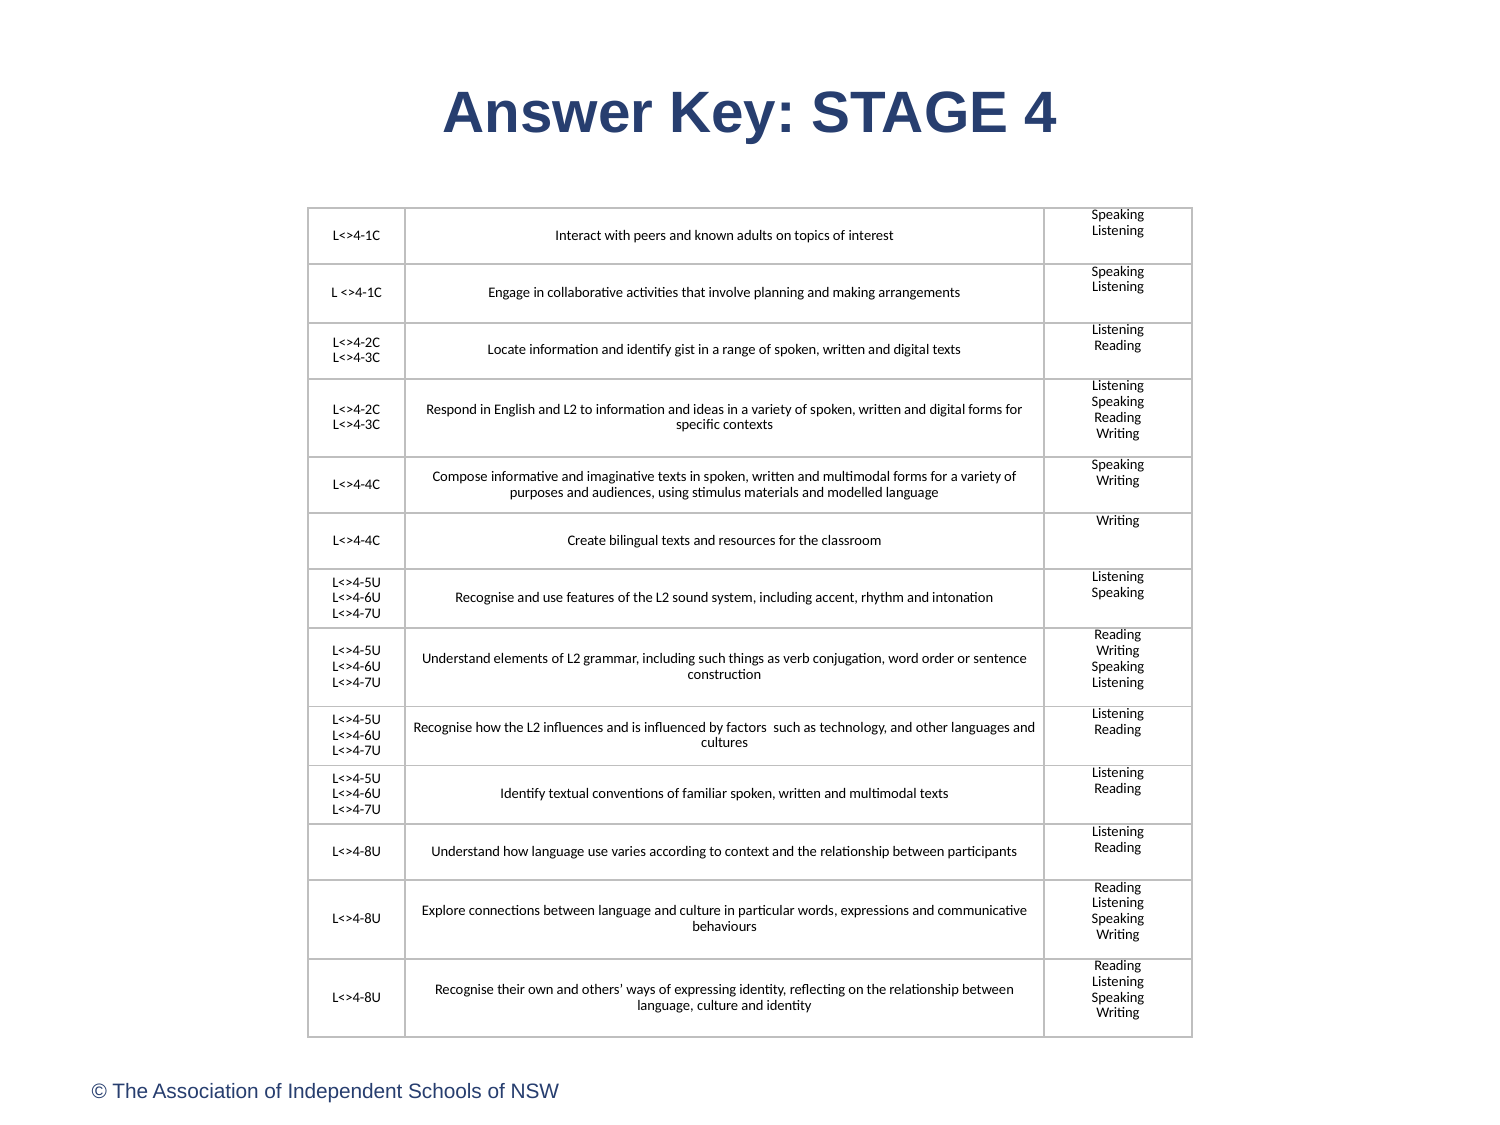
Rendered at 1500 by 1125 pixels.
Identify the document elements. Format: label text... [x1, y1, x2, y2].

table_cell L<>4-4C [309, 514, 404, 568]
table_cell Reading Writing Speaking Listening [1045, 629, 1191, 706]
table_cell Speaking Writing [1045, 458, 1191, 512]
table_cell Recognise their own and others’ ways of expressing identity, reflecting on the relationship between language, culture and identity [406, 960, 1043, 1036]
table_cell Listening Reading [1045, 707, 1191, 765]
table_cell Locate information and identify gist in a range of spoken, written and digital texts [406, 324, 1043, 378]
table_cell L<>4-2C L<>4-3C [309, 380, 404, 456]
table_cell Engage in collaborative activities that involve planning and making arrangements [406, 265, 1043, 322]
table_cell Writing [1045, 514, 1191, 568]
table_cell Recognise how the L2 influences and is influenced by factors such as technology, and other languages and cultures [406, 707, 1043, 765]
table_cell L<>4-8U [309, 881, 404, 958]
table_cell Speaking Listening [1045, 265, 1191, 322]
table_cell L<>4-8U [309, 825, 404, 879]
table_cell Understand elements of L2 grammar, including such things as verb conjugation, word order or sentence construction [406, 629, 1043, 706]
table_cell Listening Speaking [1045, 570, 1191, 627]
table_cell L<>4-4C [309, 458, 404, 512]
table_cell Respond in English and L2 to information and ideas in a variety of spoken, written and digital forms for specific contexts [406, 380, 1043, 456]
table_cell Understand how language use varies according to context and the relationship between participants [406, 825, 1043, 879]
table_cell L<>4-5U L<>4-6U L<>4-7U [309, 570, 404, 627]
table_cell L<>4-5U L<>4-6U L<>4-7U [309, 629, 404, 706]
table_cell Listening Reading [1045, 825, 1191, 879]
table_header L<>4-1C [309, 209, 404, 263]
table_cell Reading Listening Speaking Writing [1045, 881, 1191, 958]
table_cell Create bilingual texts and resources for the classroom [406, 514, 1043, 568]
table_cell L <>4-1C [309, 265, 404, 322]
table_cell Listening Reading [1045, 766, 1191, 823]
table_cell L<>4-5U L<>4-6U L<>4-7U [309, 707, 404, 765]
table_cell Explore connections between language and culture in particular words, expressions and communicative behaviours [406, 881, 1043, 958]
table_cell Listening Speaking Reading Writing [1045, 380, 1191, 456]
table_cell Listening Reading [1045, 324, 1191, 378]
table_cell Compose informative and imaginative texts in spoken, written and multimodal forms for a variety of purposes and audiences, using stimulus materials and modelled language [406, 458, 1043, 512]
table_cell L<>4-8U [309, 960, 404, 1036]
title Answer Key: STAGE 4 [87, 66, 1413, 149]
table_cell Reading Listening Speaking Writing [1045, 960, 1191, 1036]
table_cell L<>4-2C L<>4-3C [309, 324, 404, 378]
table_cell L<>4-5U L<>4-6U L<>4-7U [309, 766, 404, 823]
table_header Interact with peers and known adults on topics of interest [406, 209, 1043, 263]
table_cell Identify textual conventions of familiar spoken, written and multimodal texts [406, 766, 1043, 823]
table_header Speaking Listening [1045, 209, 1191, 263]
table_cell Recognise and use features of the L2 sound system, including accent, rhythm and intonation [406, 570, 1043, 627]
